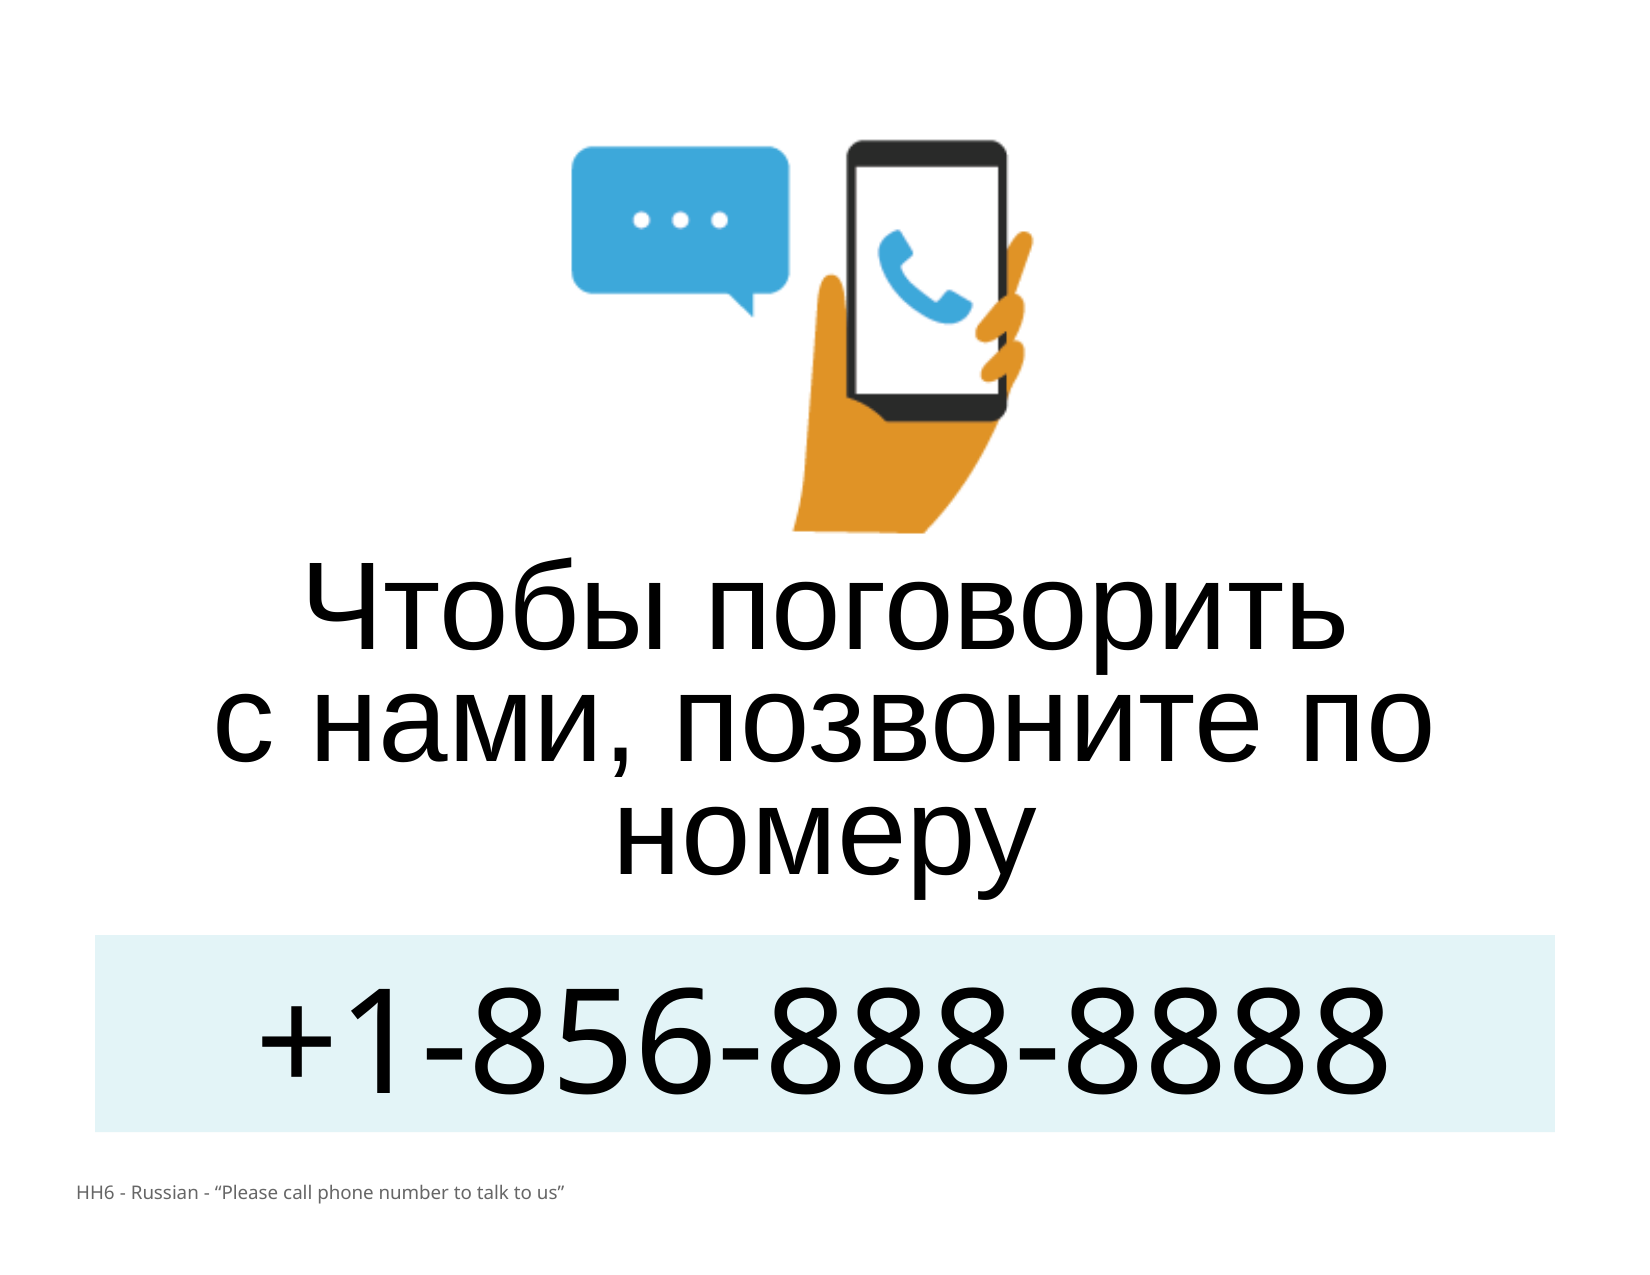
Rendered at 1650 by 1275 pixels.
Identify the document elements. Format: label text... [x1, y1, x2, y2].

picture [519, 94, 1111, 556]
text_box +1-856-888-8888 [113, 932, 1537, 1131]
